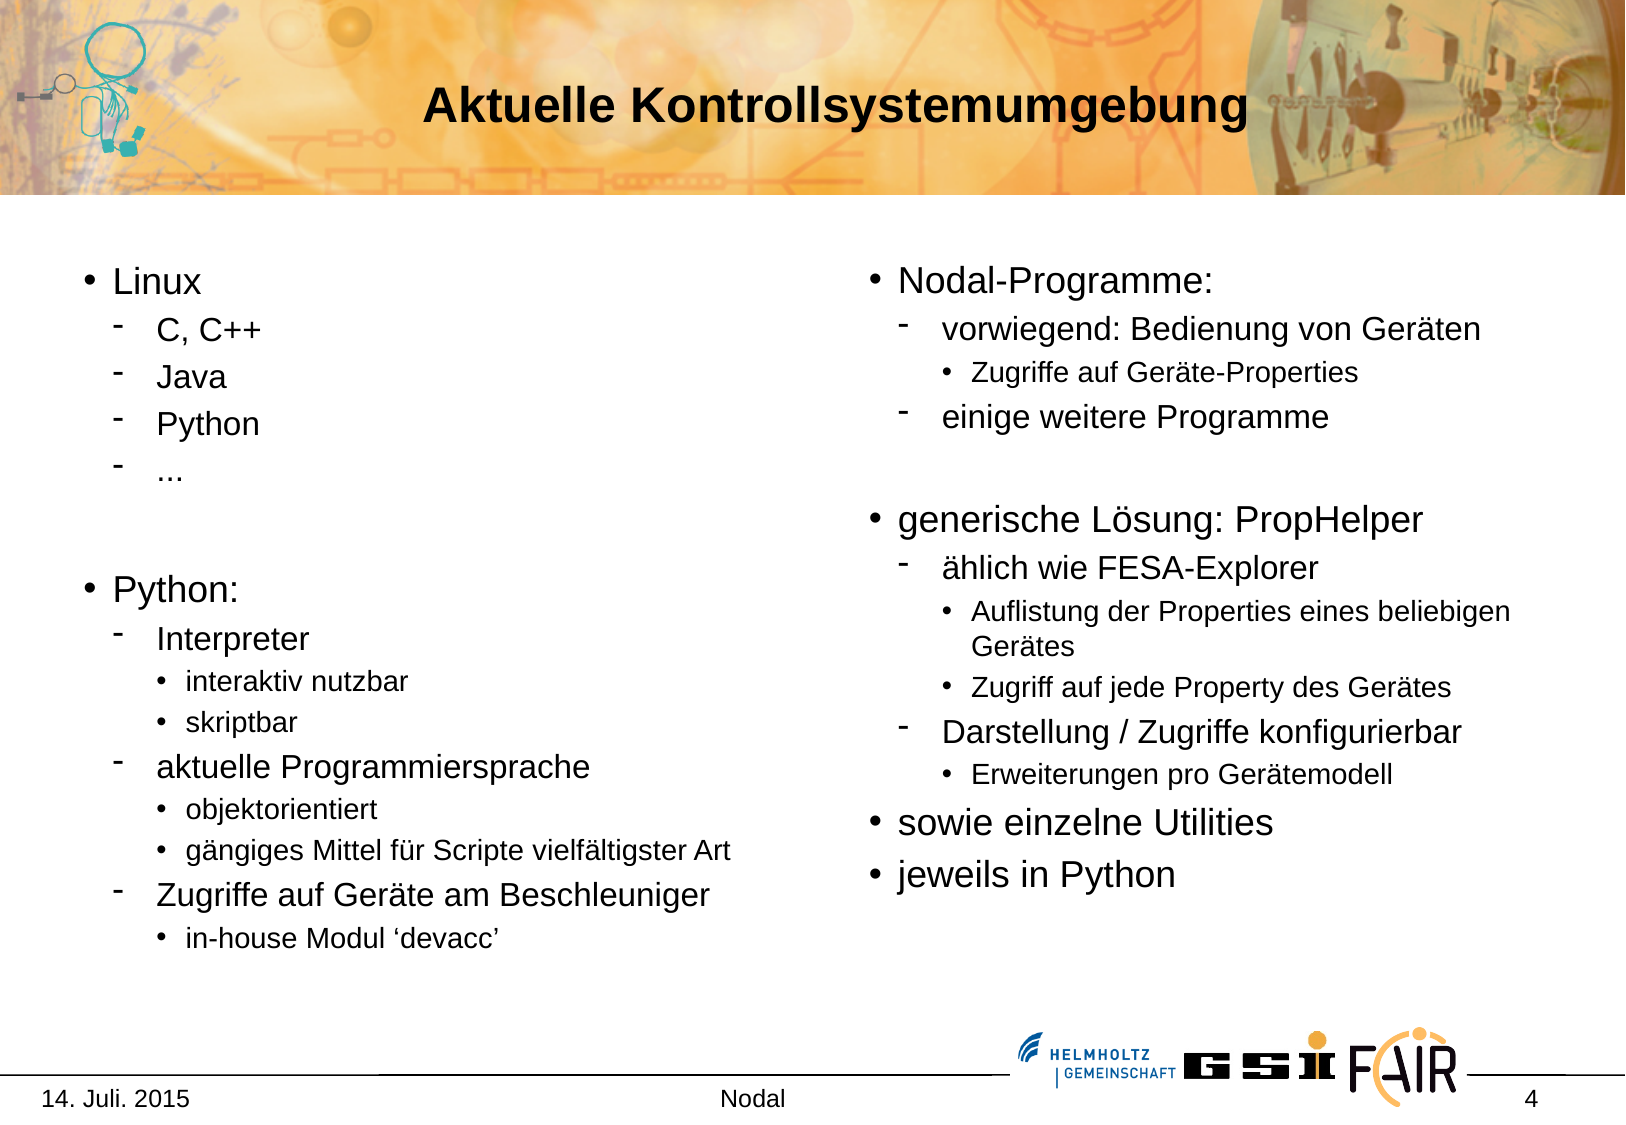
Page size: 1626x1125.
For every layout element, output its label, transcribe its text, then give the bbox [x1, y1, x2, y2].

picture [1184, 1031, 1335, 1079]
text_box Nodal-Programme: vorwiegend: Bedienung von Geräten Zugriffe auf Geräte-Properties einige weitere Programme generische Lösung: PropHelper ählich wie FESA-Explorer Auflistung der Properties eines beliebigen Gerätes Zugriff auf jede Property des Gerätes Darstellung / Zugriffe konfigurierbar Erweiterungen pro Gerätemodell sowie einzelne Utilities jeweils in Python [853, 248, 1594, 1017]
picture [1350, 1027, 1456, 1107]
picture [0, 0, 1625, 195]
picture [1010, 1026, 1183, 1094]
list Linux C, C++ Java Python ... Python: Interpreter interaktiv nutzbar skriptbar aktuelle Programmiersprache objektorientiert gängiges Mittel für Scripte vielfältigster Art Zugriffe auf Geräte am Beschleuniger in-house Modul ‘devacc’ [68, 249, 837, 1018]
title Aktuelle Kontrollsystemumgebung [151, 11, 1522, 194]
